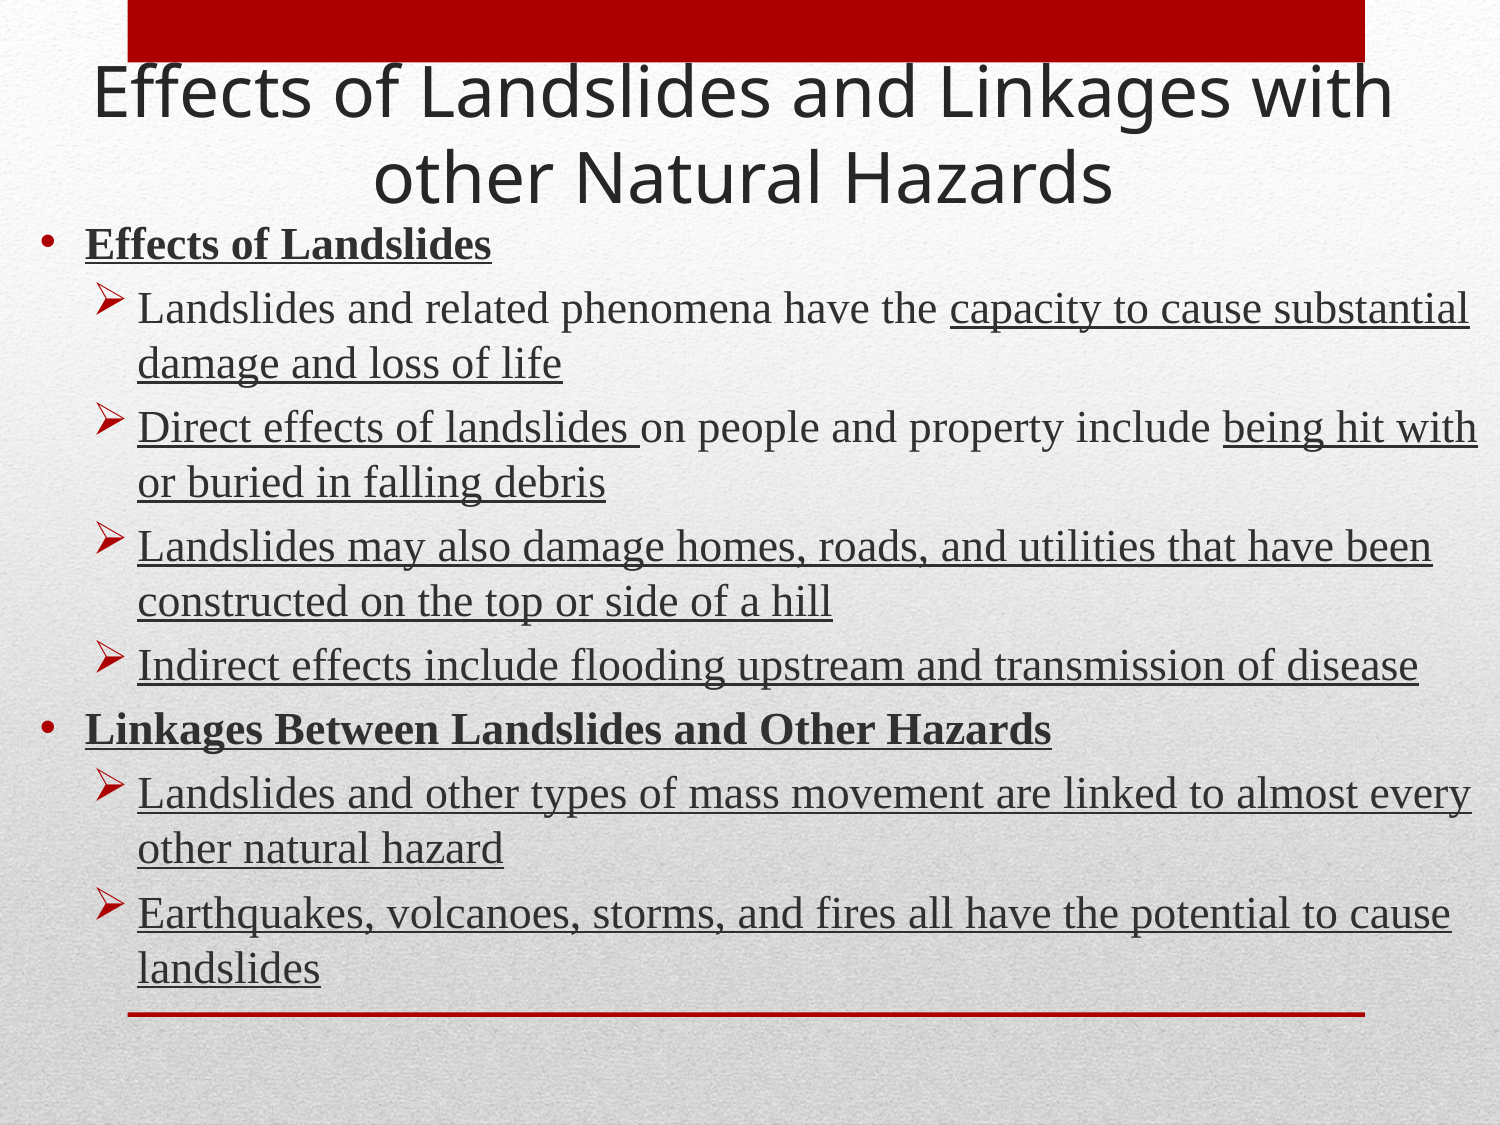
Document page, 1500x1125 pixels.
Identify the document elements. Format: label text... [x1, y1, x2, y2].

title Effects of Landslides and Linkages with other Natural Hazards [37, 37, 1450, 212]
list Effects of Landslides Landslides and related phenomena have the capacity to cause substantial damage and loss of life Direct effects of landslides on people and property include being hit with or buried in falling debris Landslides may also damage homes, roads, and utilities that have been constructed on the top or side of a hill Indirect effects include flooding upstream and transmission of disease Linkages Between Landslides and Other Hazards Landslides and other types of mass movement are linked to almost every other natural hazard Earthquakes, volcanoes, storms, and fires all have the potential to cause landslides [24, 212, 1500, 994]
